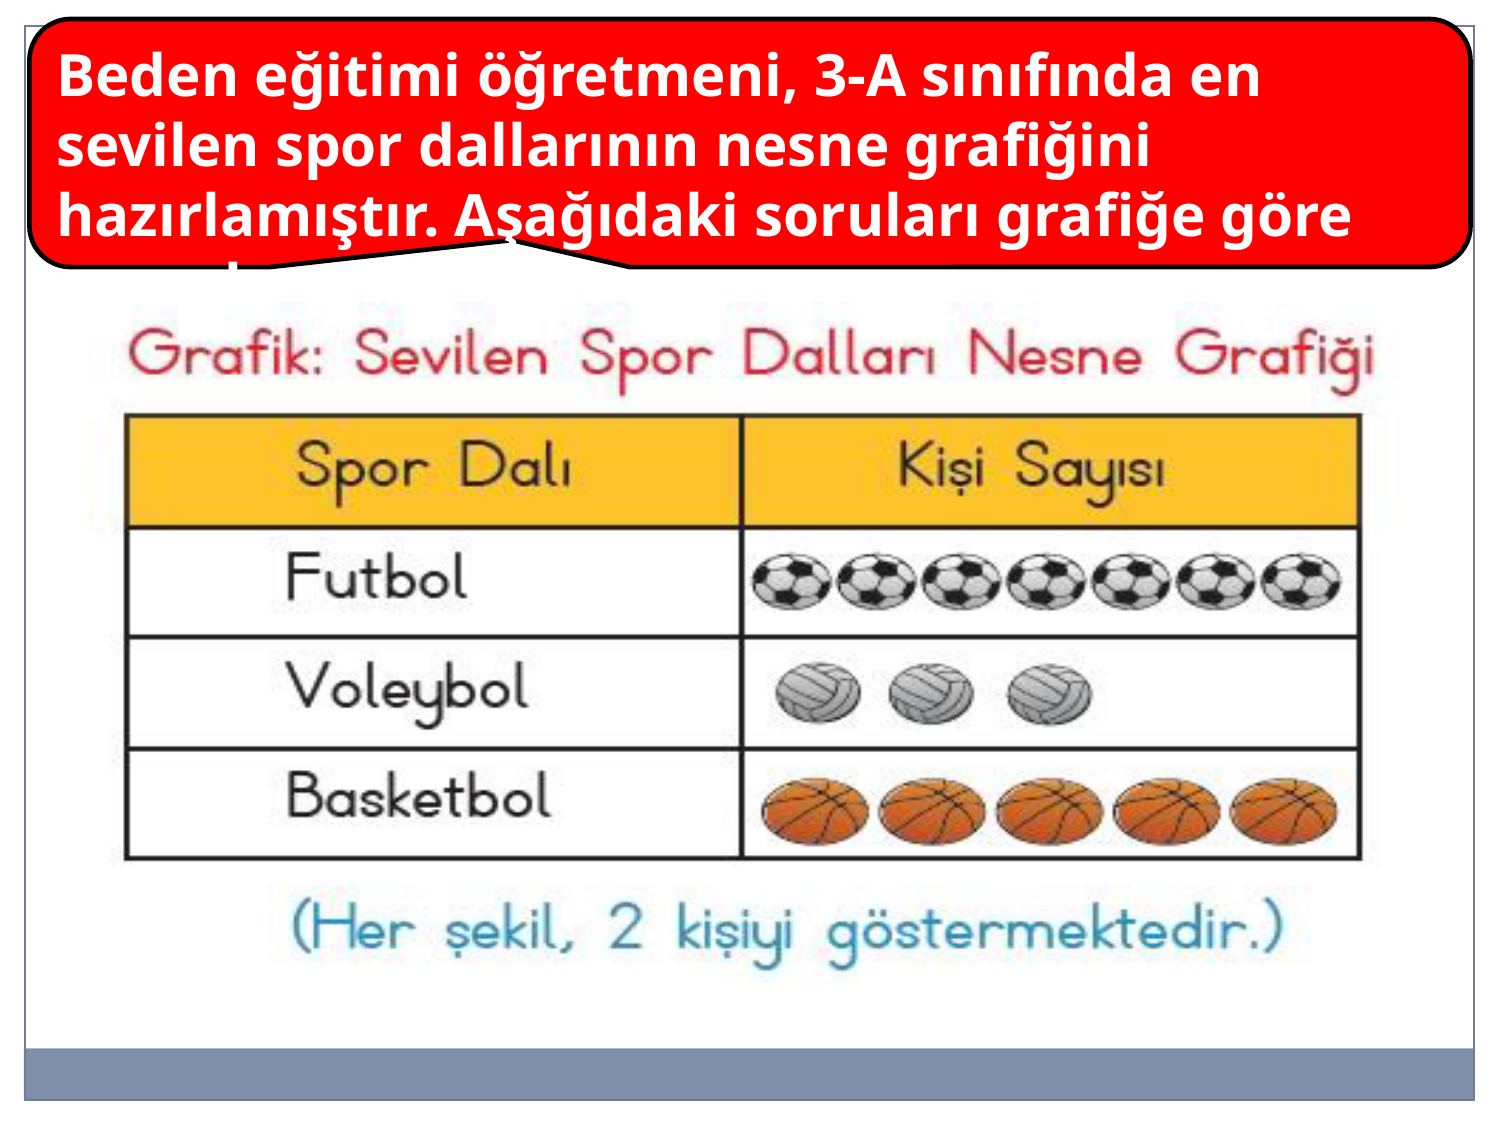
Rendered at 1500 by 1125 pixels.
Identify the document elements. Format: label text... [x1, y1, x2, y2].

picture [88, 302, 1400, 988]
text_box Beden eğitimi öğretmeni, 3-A sınıfında en sevilen spor dallarının nesne grafiğini hazırlamıştır. Aşağıdaki soruları grafiğe göre cevaplayalım. [29, 18, 1471, 268]
